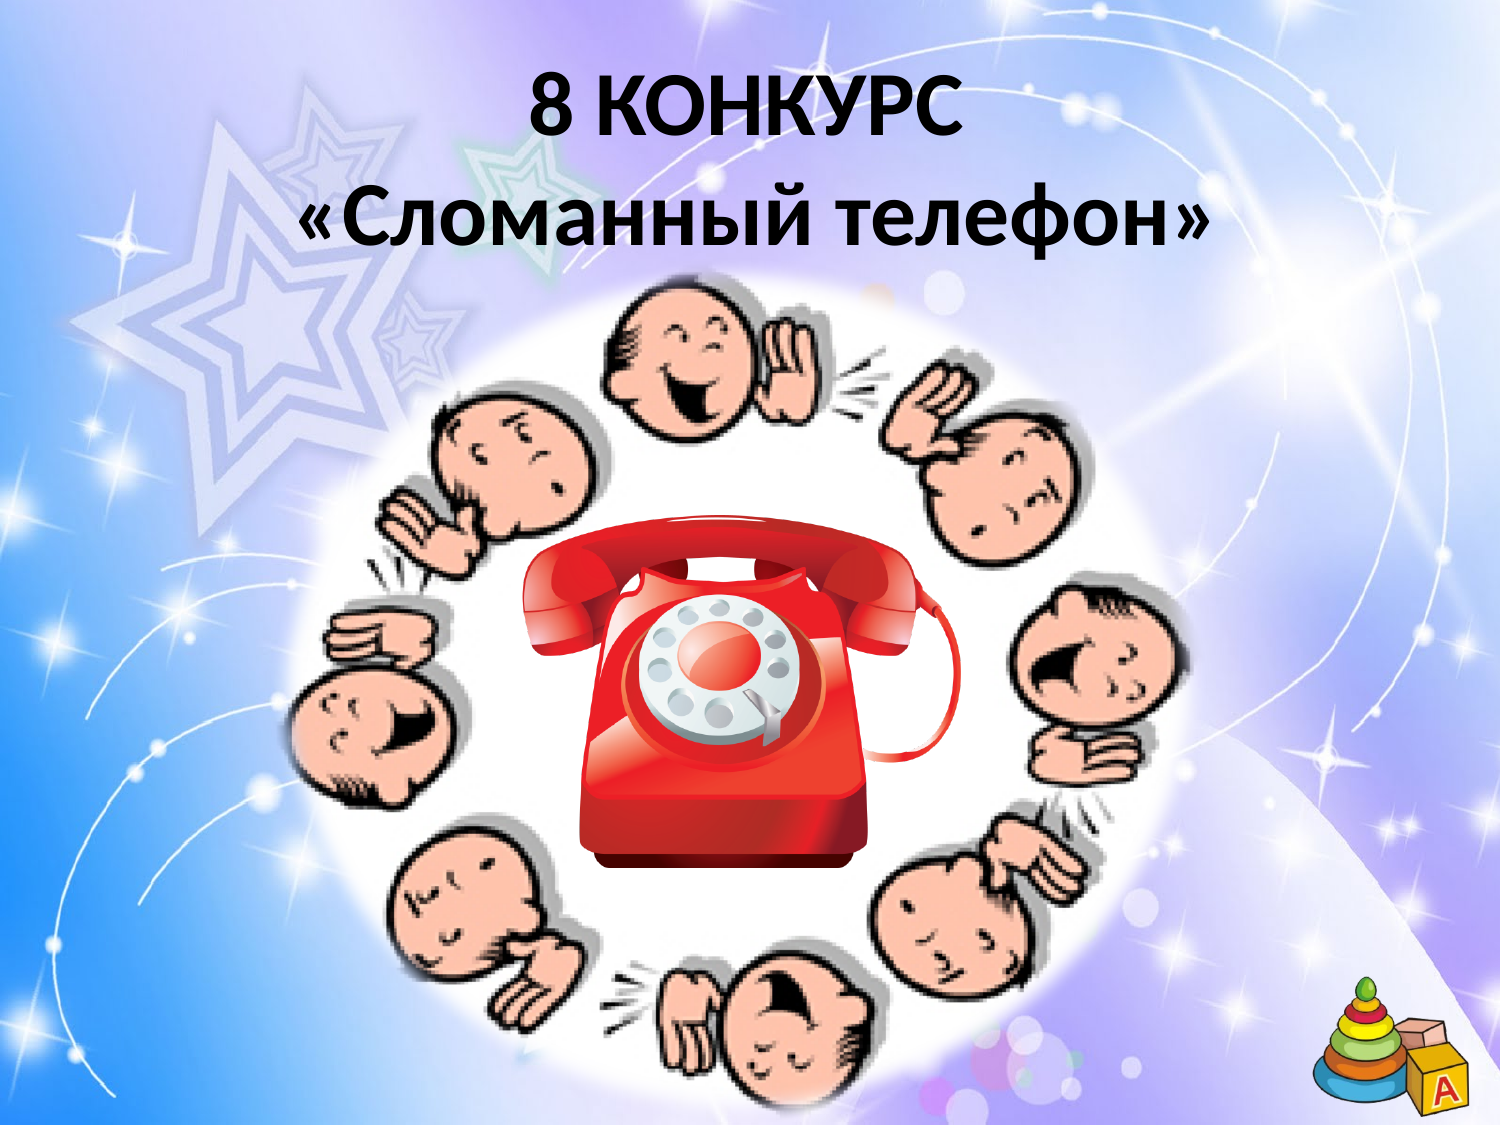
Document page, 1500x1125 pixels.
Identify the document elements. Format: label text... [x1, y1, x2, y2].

title 8 КОНКУРС «Сломанный телефон» [82, 0, 1432, 307]
picture [0, 0, 1500, 1125]
